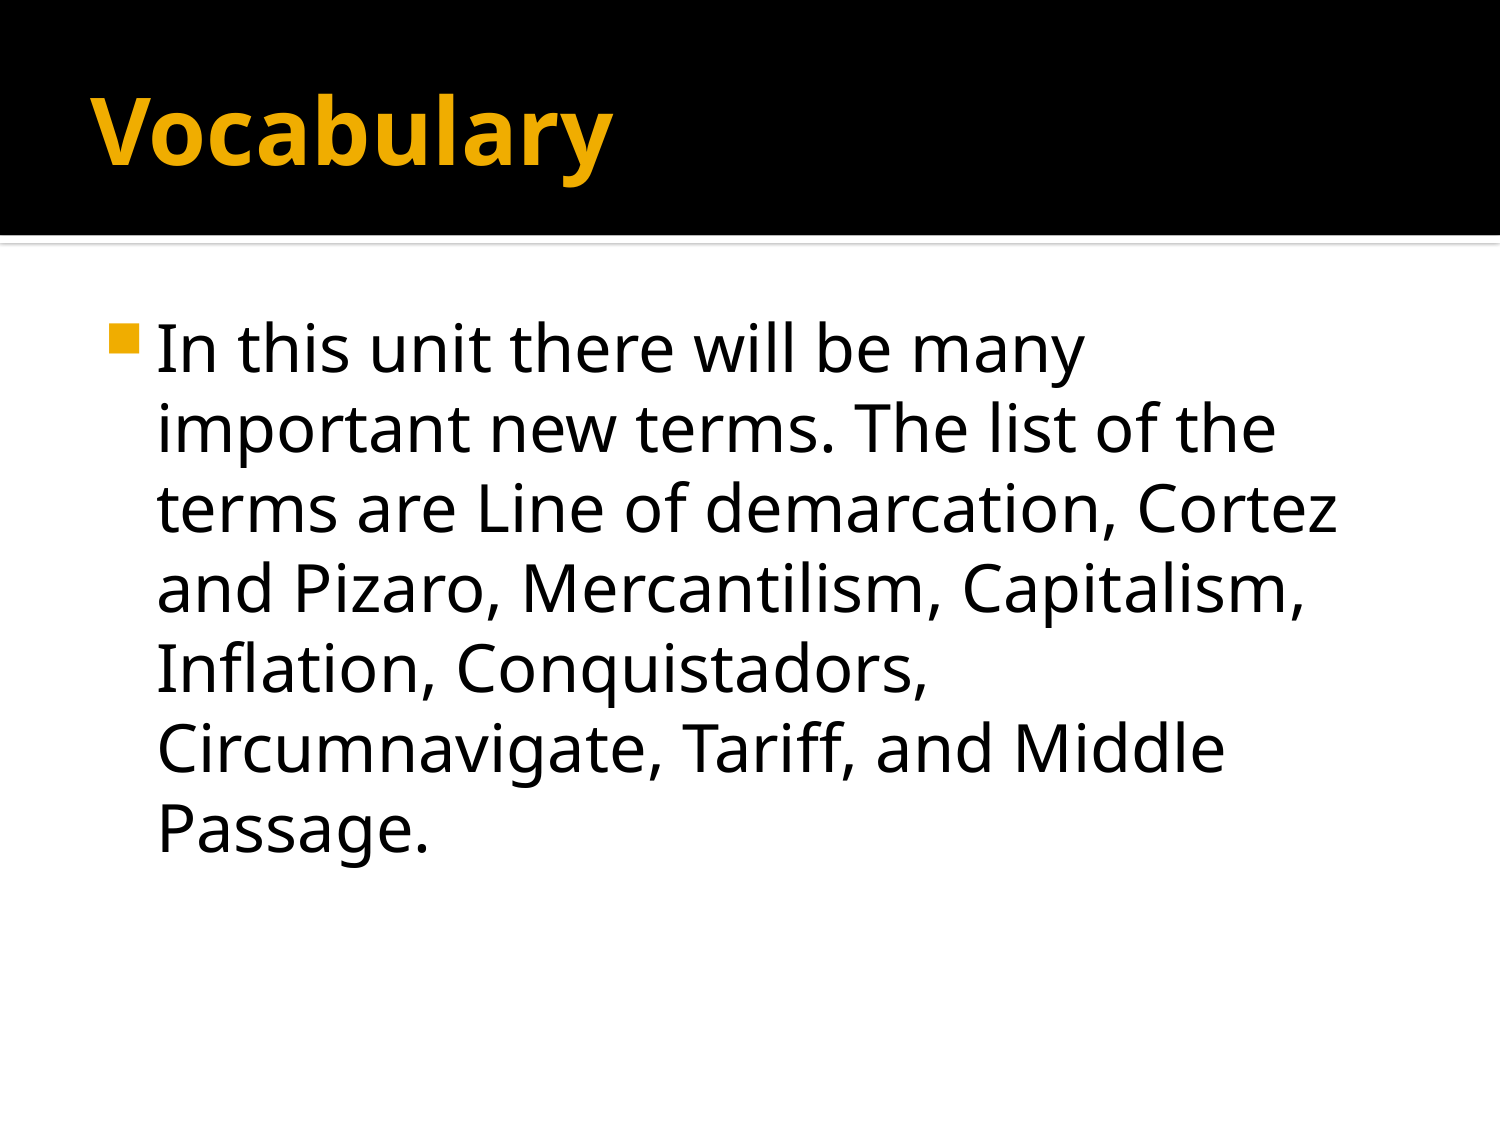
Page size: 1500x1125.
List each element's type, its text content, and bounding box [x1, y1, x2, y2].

title Vocabulary [75, 25, 1425, 231]
list In this unit there will be many important new terms. The list of the terms are Line of demarcation, Cortez and Pizaro, Mercantilism, Capitalism, Inflation, Conquistadors, Circumnavigate, Tariff, and Middle Passage. [75, 291, 1425, 1050]
